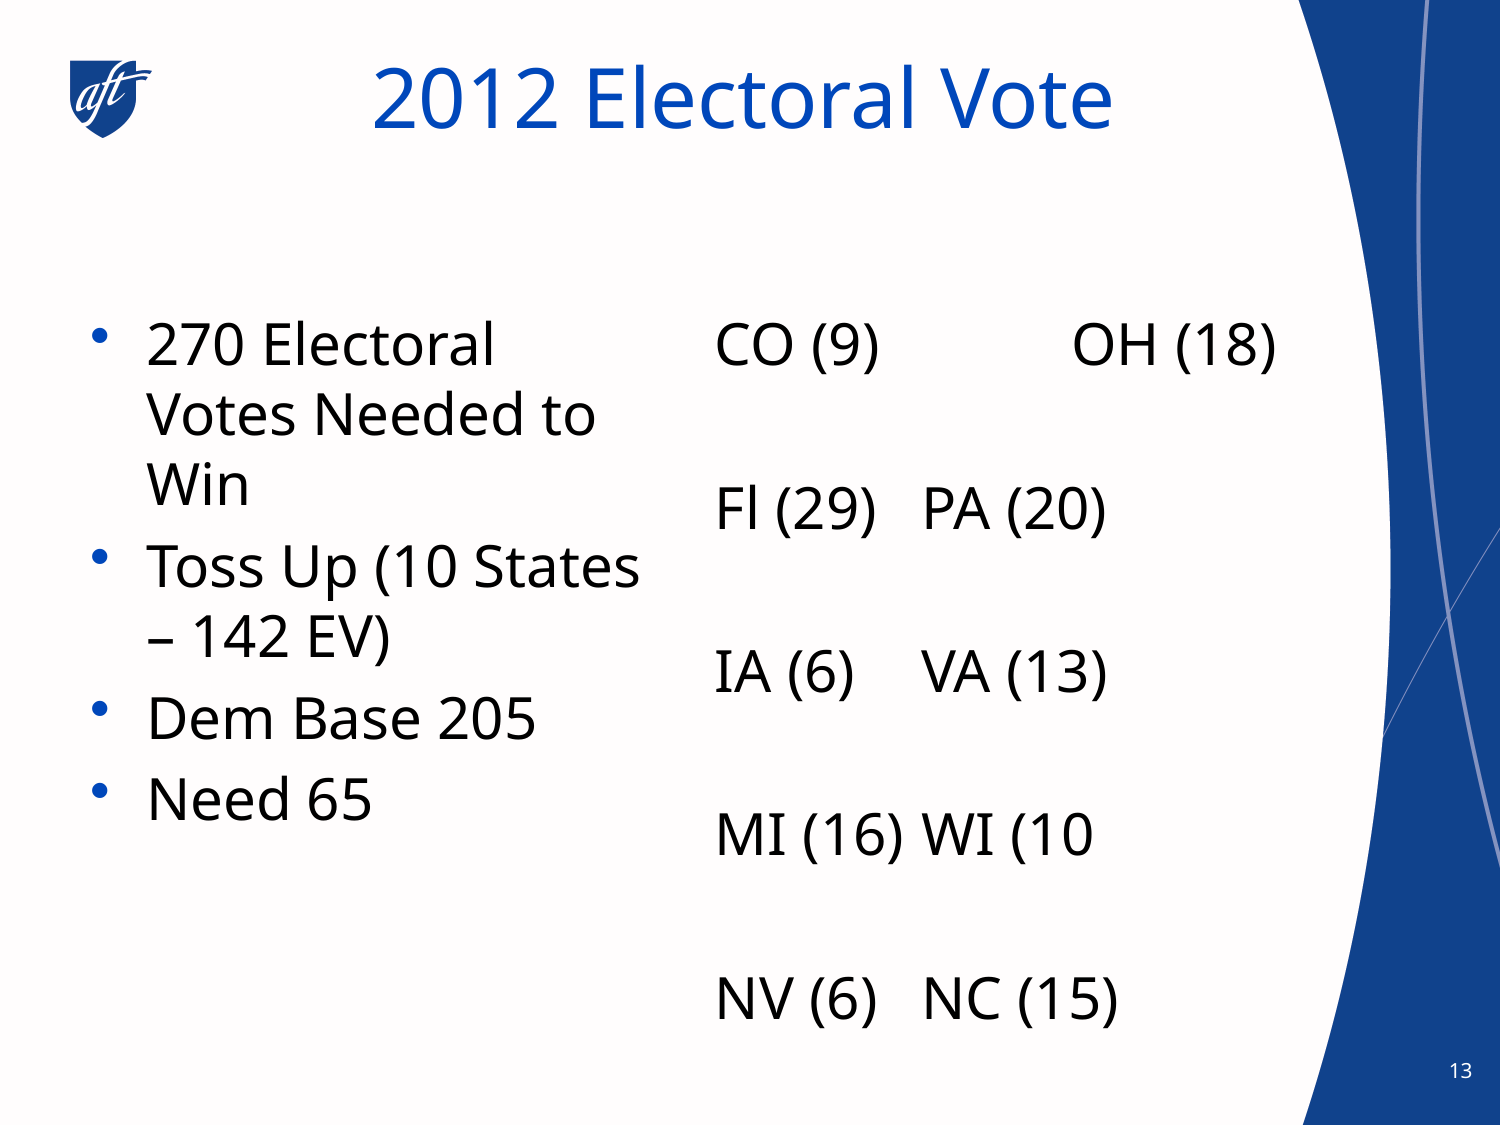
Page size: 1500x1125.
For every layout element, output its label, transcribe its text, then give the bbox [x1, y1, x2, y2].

list CO (9) OH (18) Fl (29) PA (20) IA (6) VA (13) MI (16) WI (10 NV (6) NC (15) [699, 299, 1301, 1076]
title 2012 Electoral Vote [187, 37, 1301, 263]
picture [0, 0, 1500, 1125]
slide_number 13 [1174, 1049, 1488, 1101]
list 270 Electoral Votes Needed to Win Toss Up (10 States – 142 EV) Dem Base 205 Need 65 [74, 299, 676, 1076]
